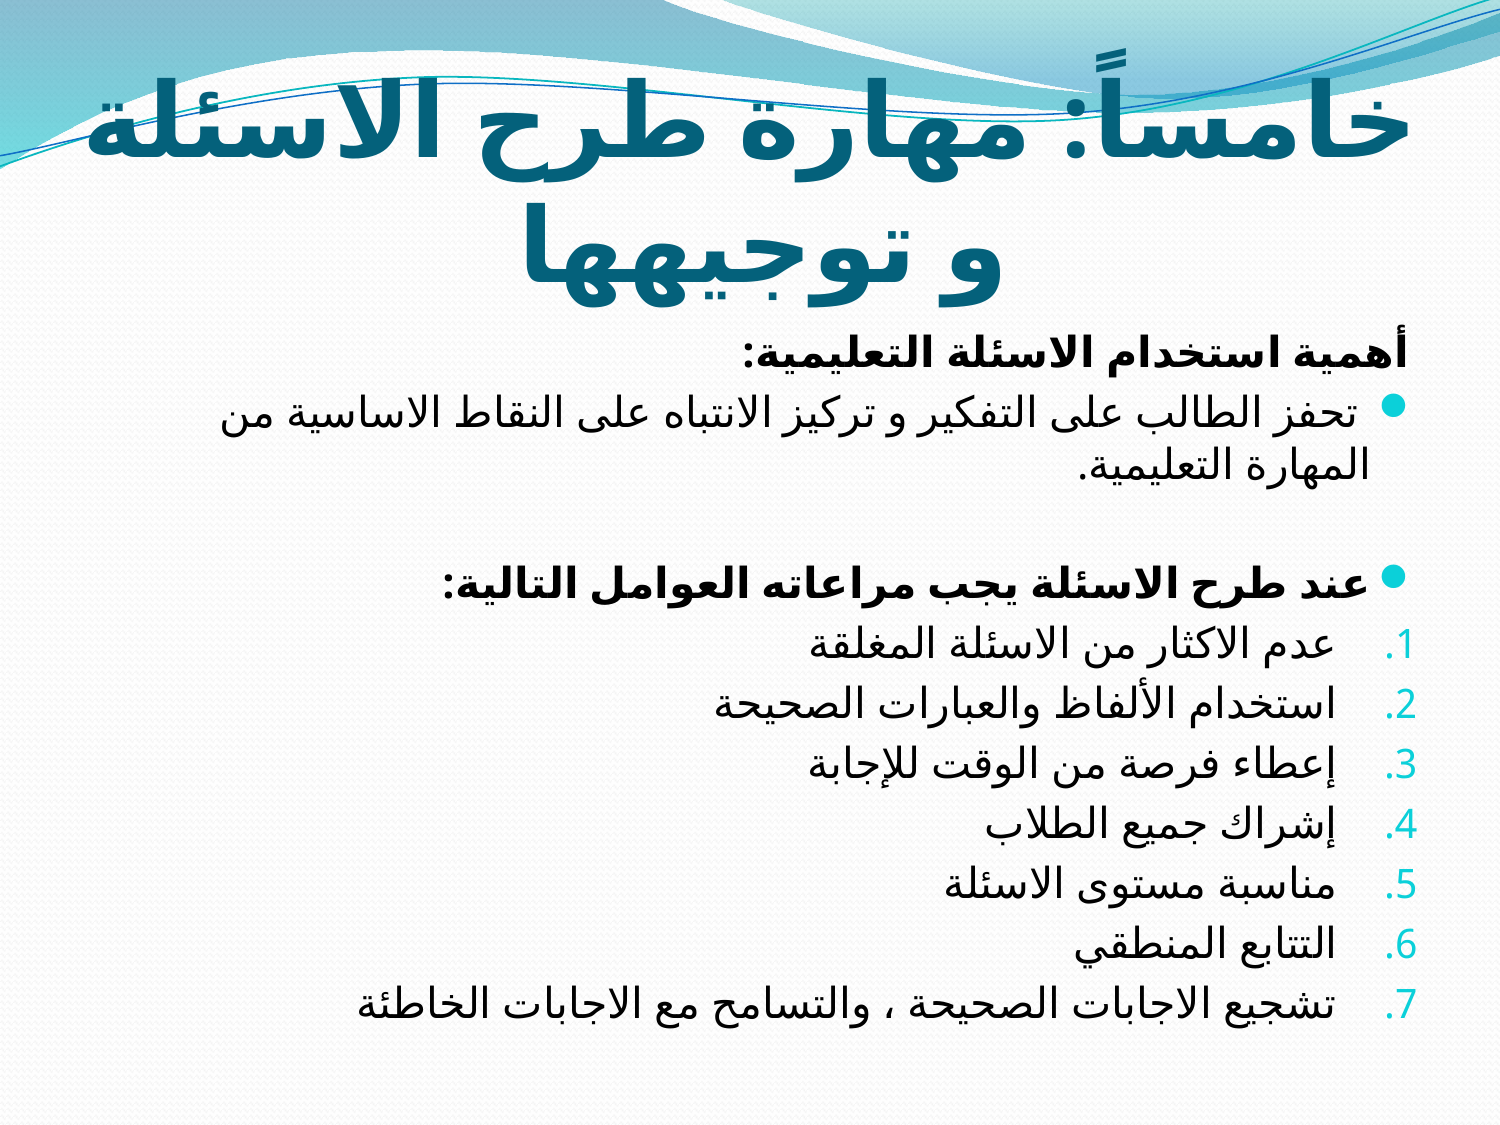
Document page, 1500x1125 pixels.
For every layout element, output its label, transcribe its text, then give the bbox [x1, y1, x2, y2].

title خامساً: مهارة طرح الاسئلة و توجيهها [75, 115, 1425, 303]
list أهمية استخدام الاسئلة التعليمية: تحفز الطالب على التفكير و تركيز الانتباه على النقاط الاساسية من المهارة التعليمية. عند طرح الاسئلة يجب مراعاته العوامل التالية: عدم الاكثار من الاسئلة المغلقة استخدام الألفاظ والعبارات الصحيحة إعطاء فرصة من الوقت للإجابة إشراك جميع الطلاب مناسبة مستوى الاسئلة التتابع المنطقي تشجيع الاجابات الصحيحة ، والتسامح مع الاجابات الخاطئة [75, 317, 1425, 1038]
